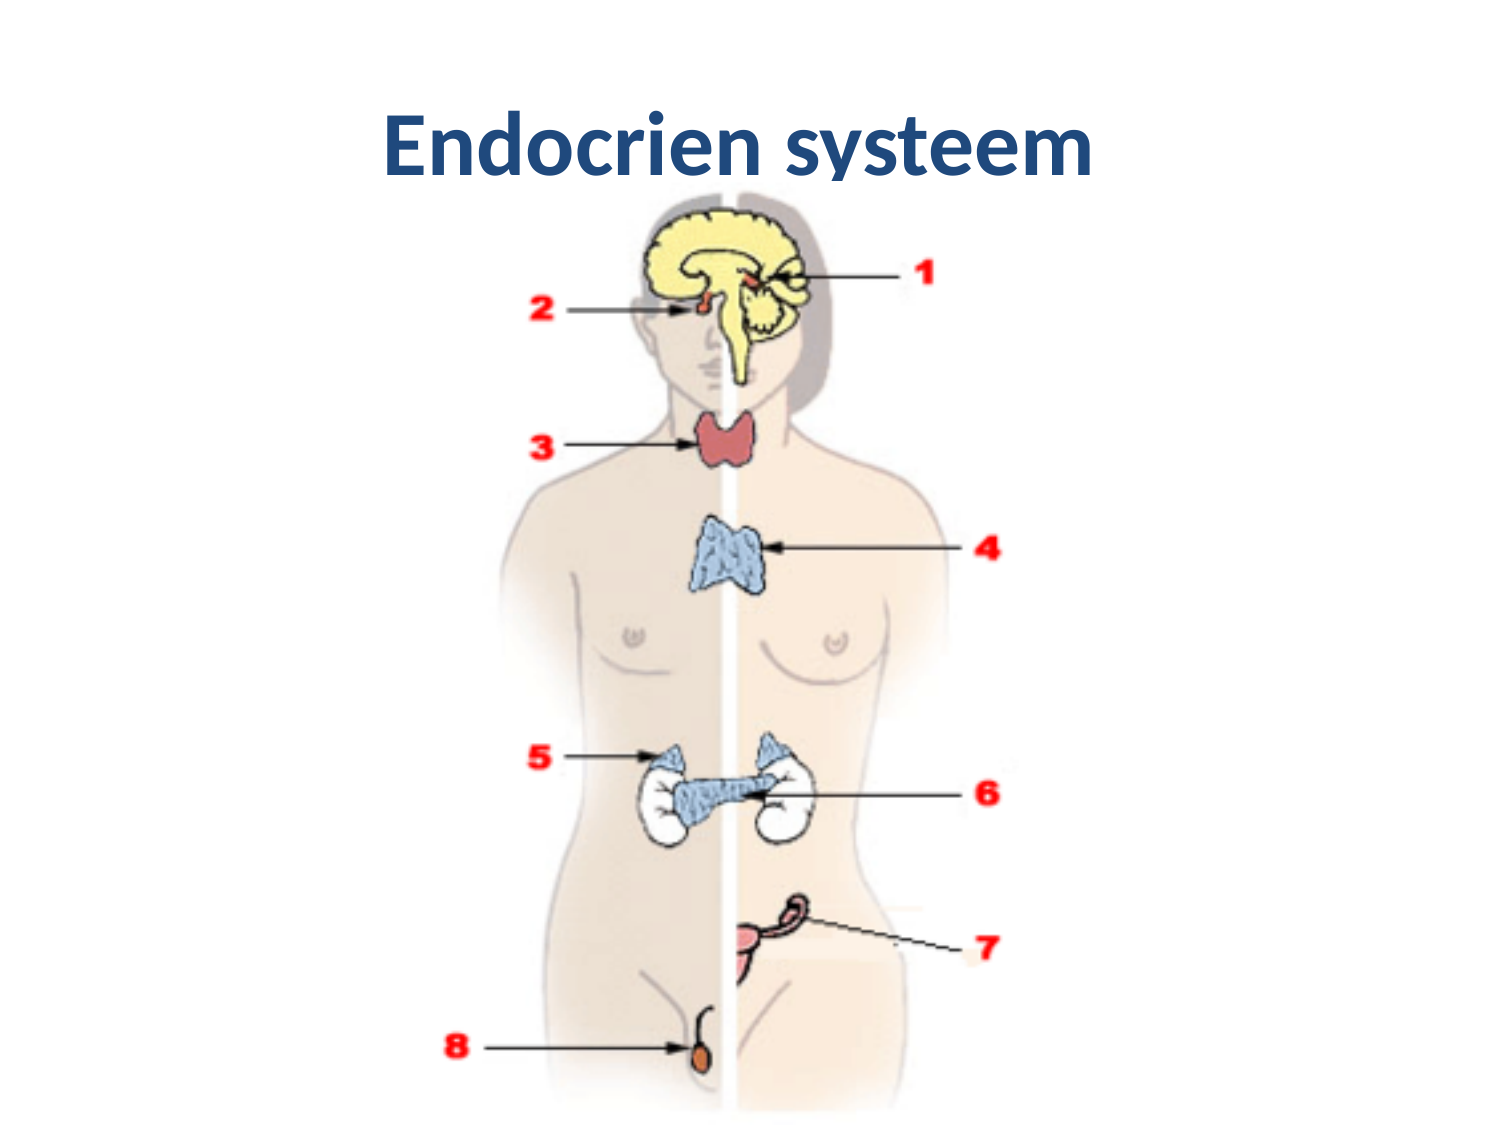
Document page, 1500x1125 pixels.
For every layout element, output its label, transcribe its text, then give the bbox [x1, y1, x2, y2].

picture [433, 181, 1019, 1125]
title Endocrien systeem [75, 45, 1425, 233]
